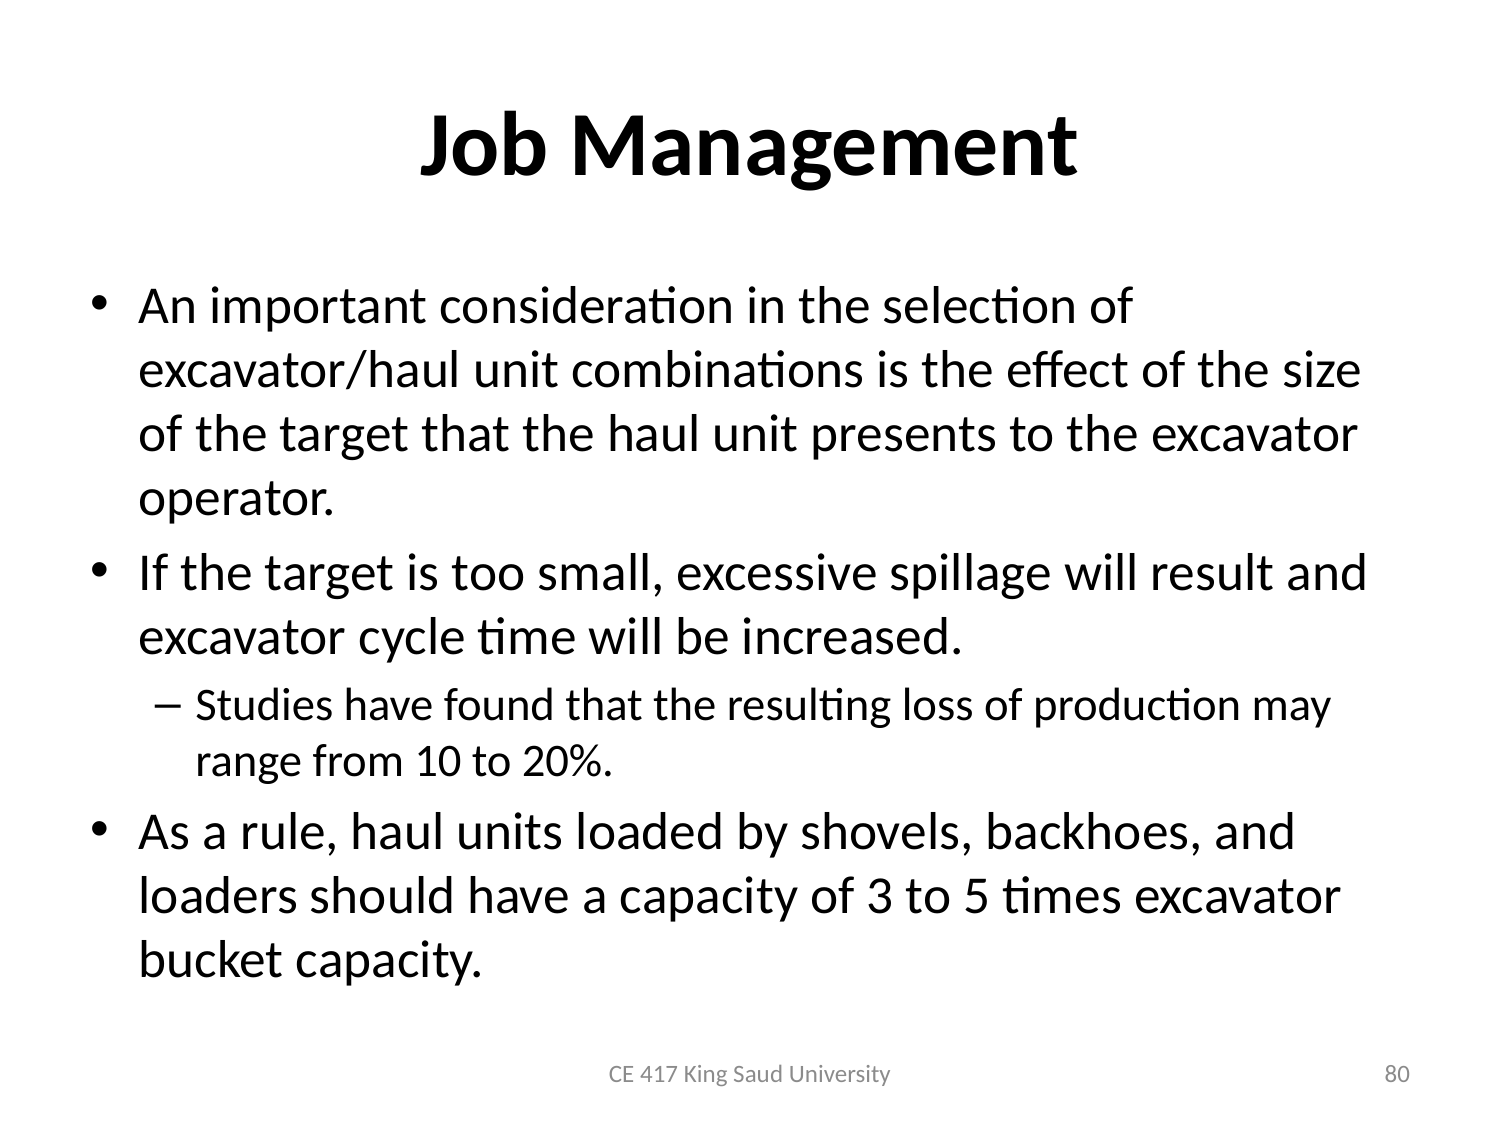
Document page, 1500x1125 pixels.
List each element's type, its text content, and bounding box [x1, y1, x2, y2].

footer CE 417 King Saud University [512, 1042, 988, 1103]
list An important consideration in the selection of excavator/haul unit combinations is the effect of the size of the target that the haul unit presents to the excavator operator. If the target is too small, excessive spillage will result and excavator cycle time will be increased. Studies have found that the resulting loss of production may range from 10 to 20%. As a rule, haul units loaded by shovels, backhoes, and loaders should have a capacity of 3 to 5 times excavator bucket capacity. [75, 262, 1425, 1005]
title Job Management [75, 45, 1425, 233]
slide_number 80 [1074, 1042, 1425, 1103]
